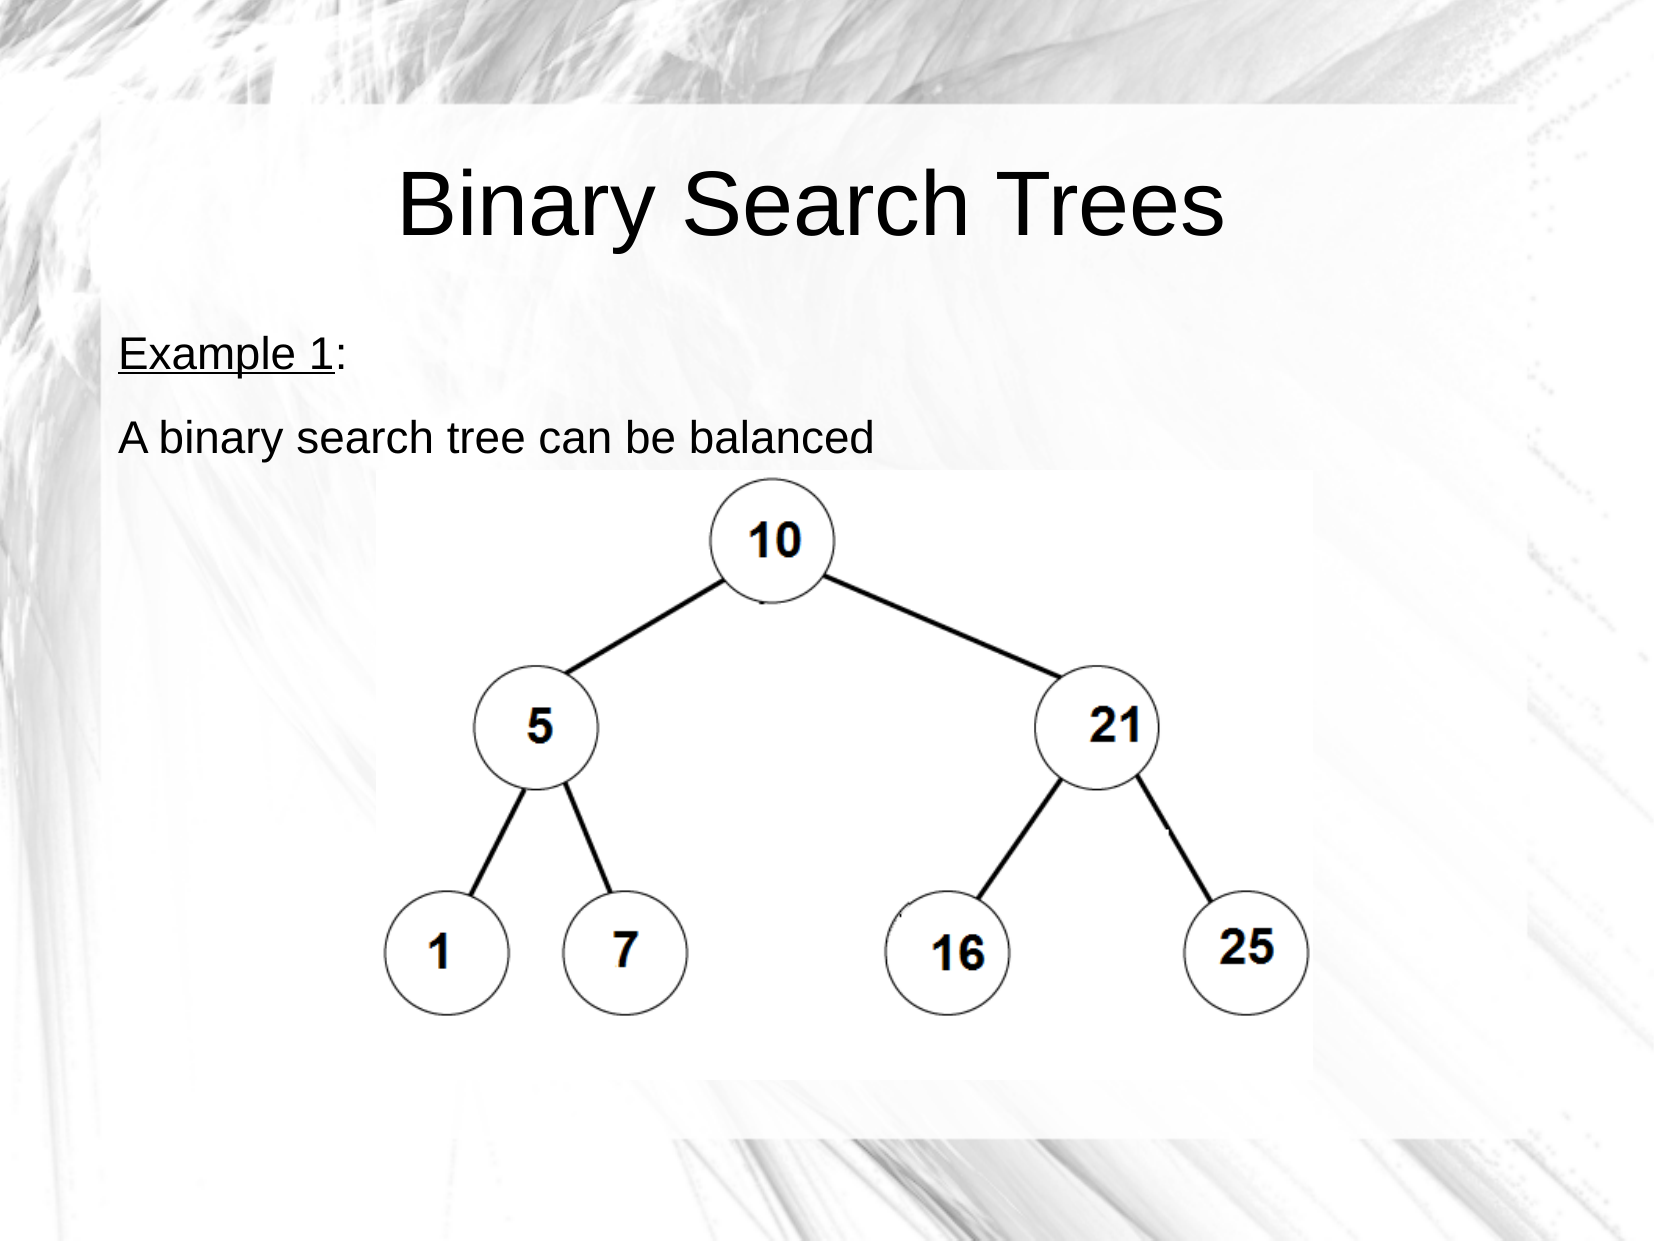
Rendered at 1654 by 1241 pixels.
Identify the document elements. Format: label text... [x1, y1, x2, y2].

title Binary Search Trees [118, 93, 1506, 299]
list Example 1: A binary search tree can be balanced [118, 319, 1571, 1109]
picture [0, 0, 1654, 1241]
